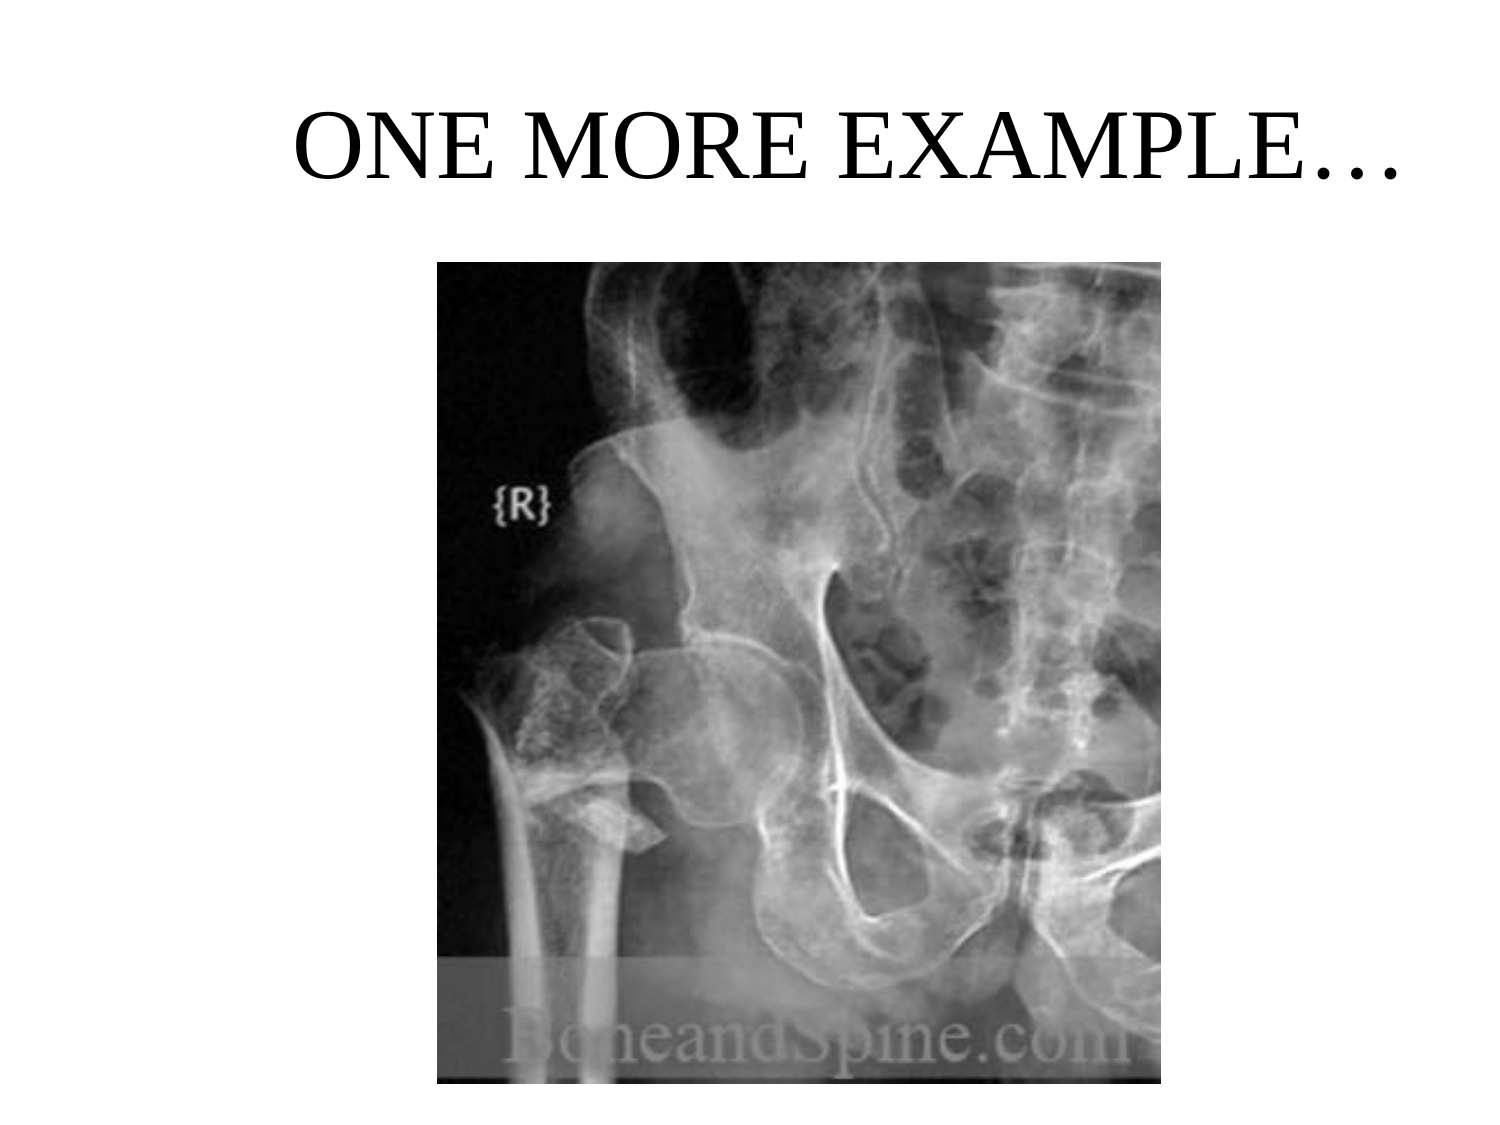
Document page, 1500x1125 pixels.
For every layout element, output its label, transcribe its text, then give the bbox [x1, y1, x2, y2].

title ONE MORE EXAMPLE… [235, 45, 1466, 233]
picture [437, 262, 1162, 1084]
